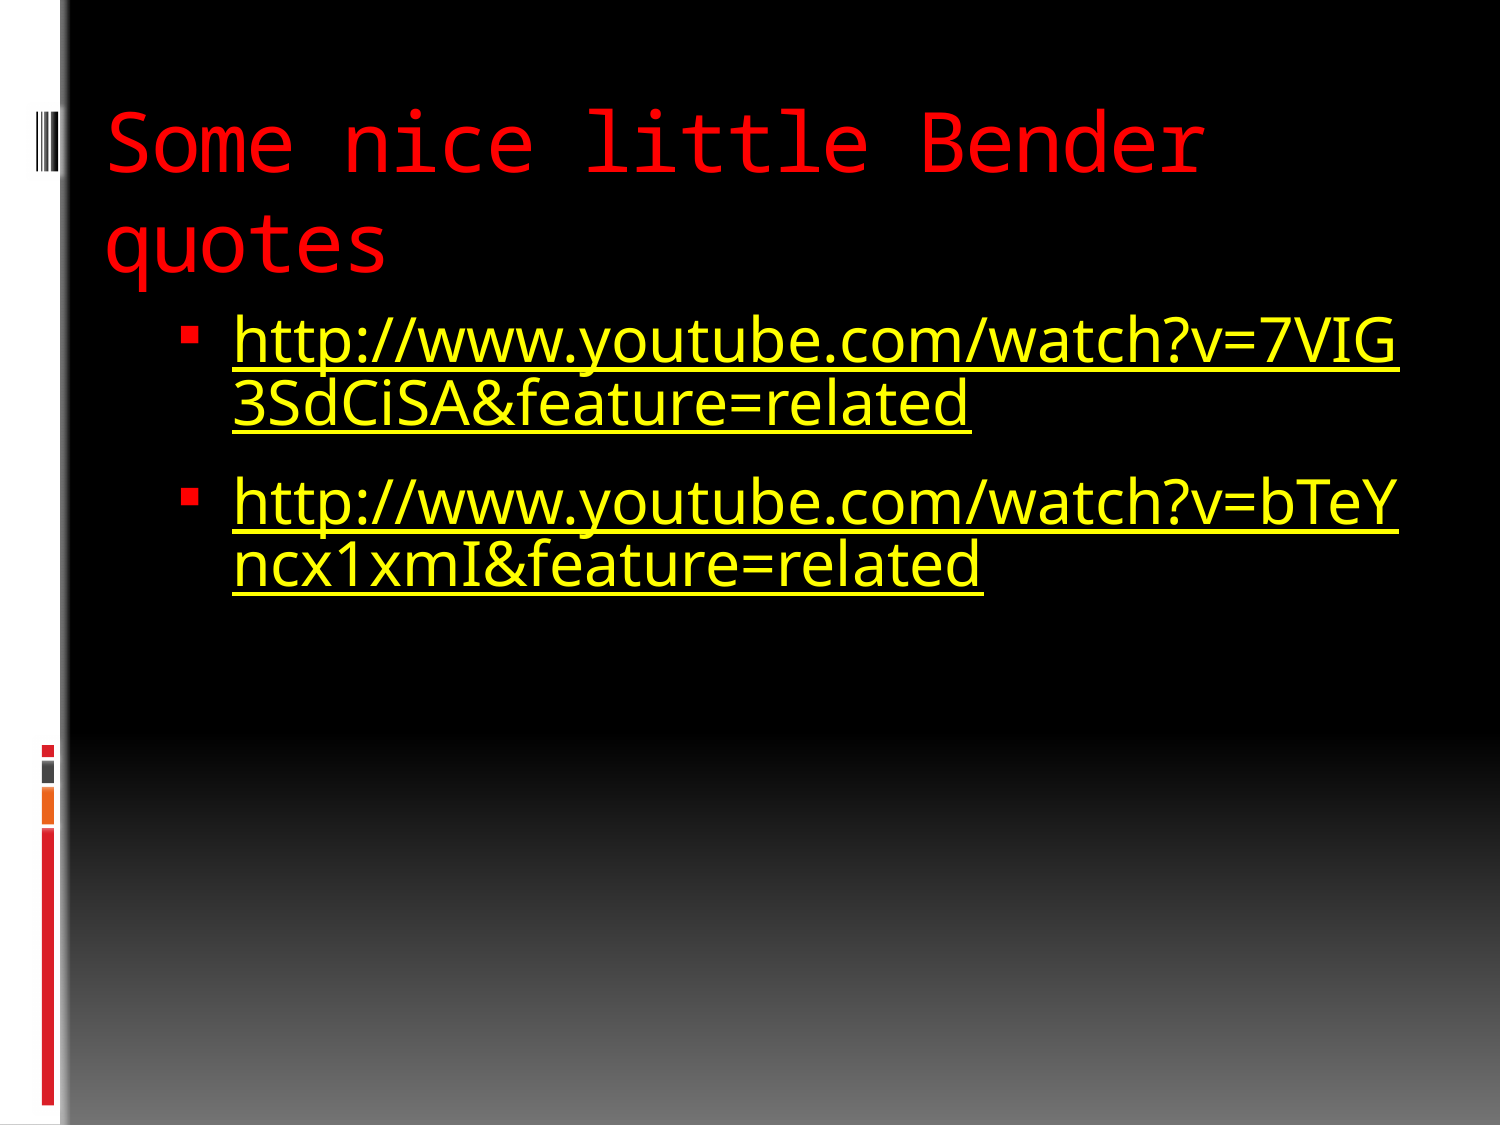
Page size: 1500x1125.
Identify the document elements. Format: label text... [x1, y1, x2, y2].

text_box Some nice little Bender quotes [88, 81, 1447, 232]
list http://www.youtube.com/watch?v=7VIG3SdCiSA&feature=related http://www.youtube.com/watch?v=bTeYncx1xmI&feature=related [150, 292, 1425, 1043]
